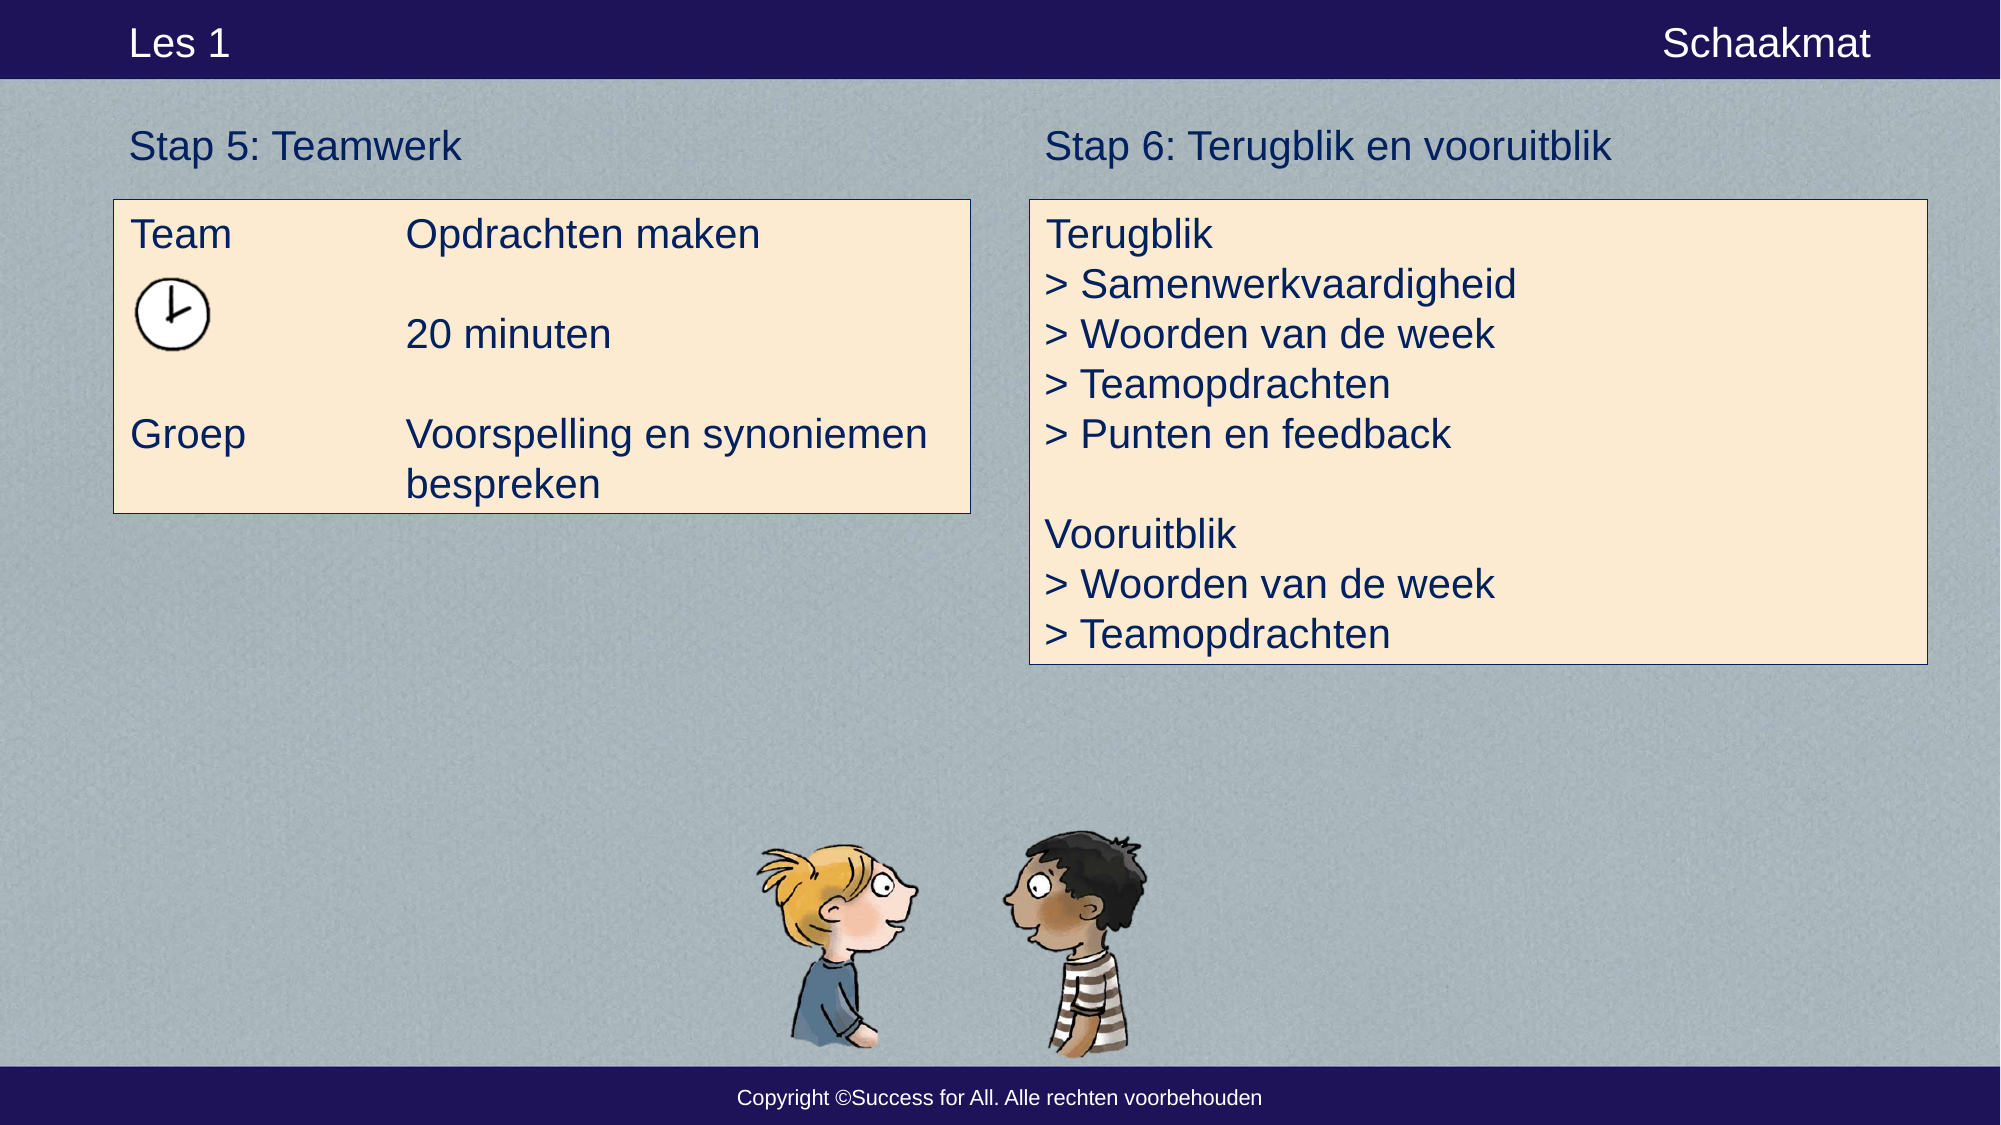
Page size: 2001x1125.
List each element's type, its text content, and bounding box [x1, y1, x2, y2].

picture [0, 0, 2001, 1125]
text_box Terugblik > Samenwerkvaardigheid > Woorden van de week > Teamopdrachten > Punten en feedback Vooruitblik > Woorden van de week > Teamopdrachten [1029, 199, 1928, 665]
text_box Copyright ©Success for All. Alle rechten voorbehouden [0, 1076, 2000, 1125]
text_box Les 1 [114, 8, 354, 73]
text_box Schaakmat [999, 8, 1886, 73]
text_box Stap 6: Terugblik en vooruitblik [1029, 111, 1822, 177]
text_box Stap 5: Teamwerk [114, 111, 907, 177]
text_box Team Opdrachten maken 20 minuten Groep Voorspelling en synoniemen bespreken [113, 199, 971, 514]
